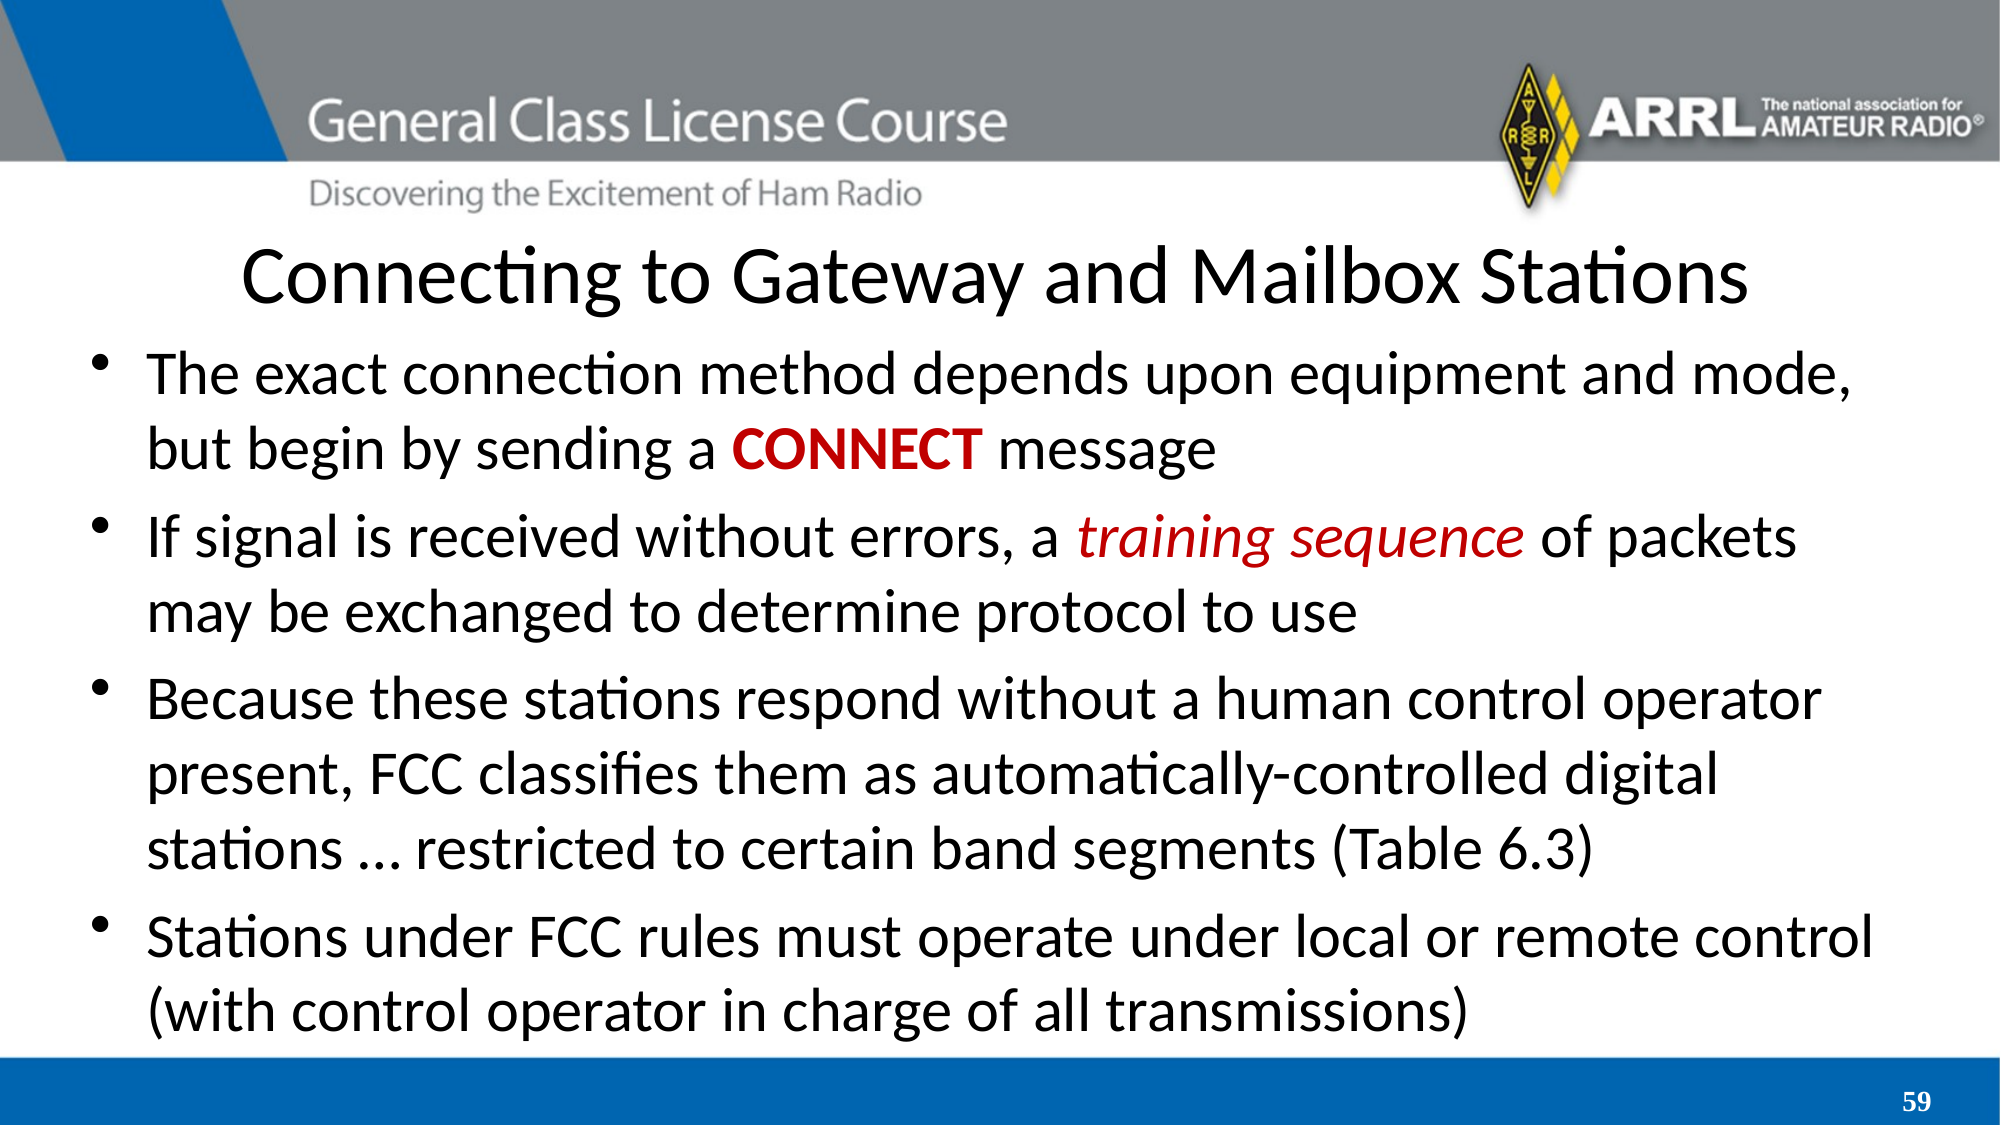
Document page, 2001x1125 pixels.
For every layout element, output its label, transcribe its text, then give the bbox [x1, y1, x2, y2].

title Connecting to Gateway and Mailbox Stations [96, 212, 1897, 324]
list The exact connection method depends upon equipment and mode, but begin by sending a CONNECT message If signal is received without errors, a training sequence of packets may be exchanged to determine protocol to use Because these stations respond without a human control operator present, FCC classifies them as automatically-controlled digital stations … restricted to certain band segments (Table 6.3) Stations under FCC rules must operate under local or remote control (with control operator in charge of all transmissions) [75, 324, 1925, 1075]
picture [0, 0, 2001, 1125]
